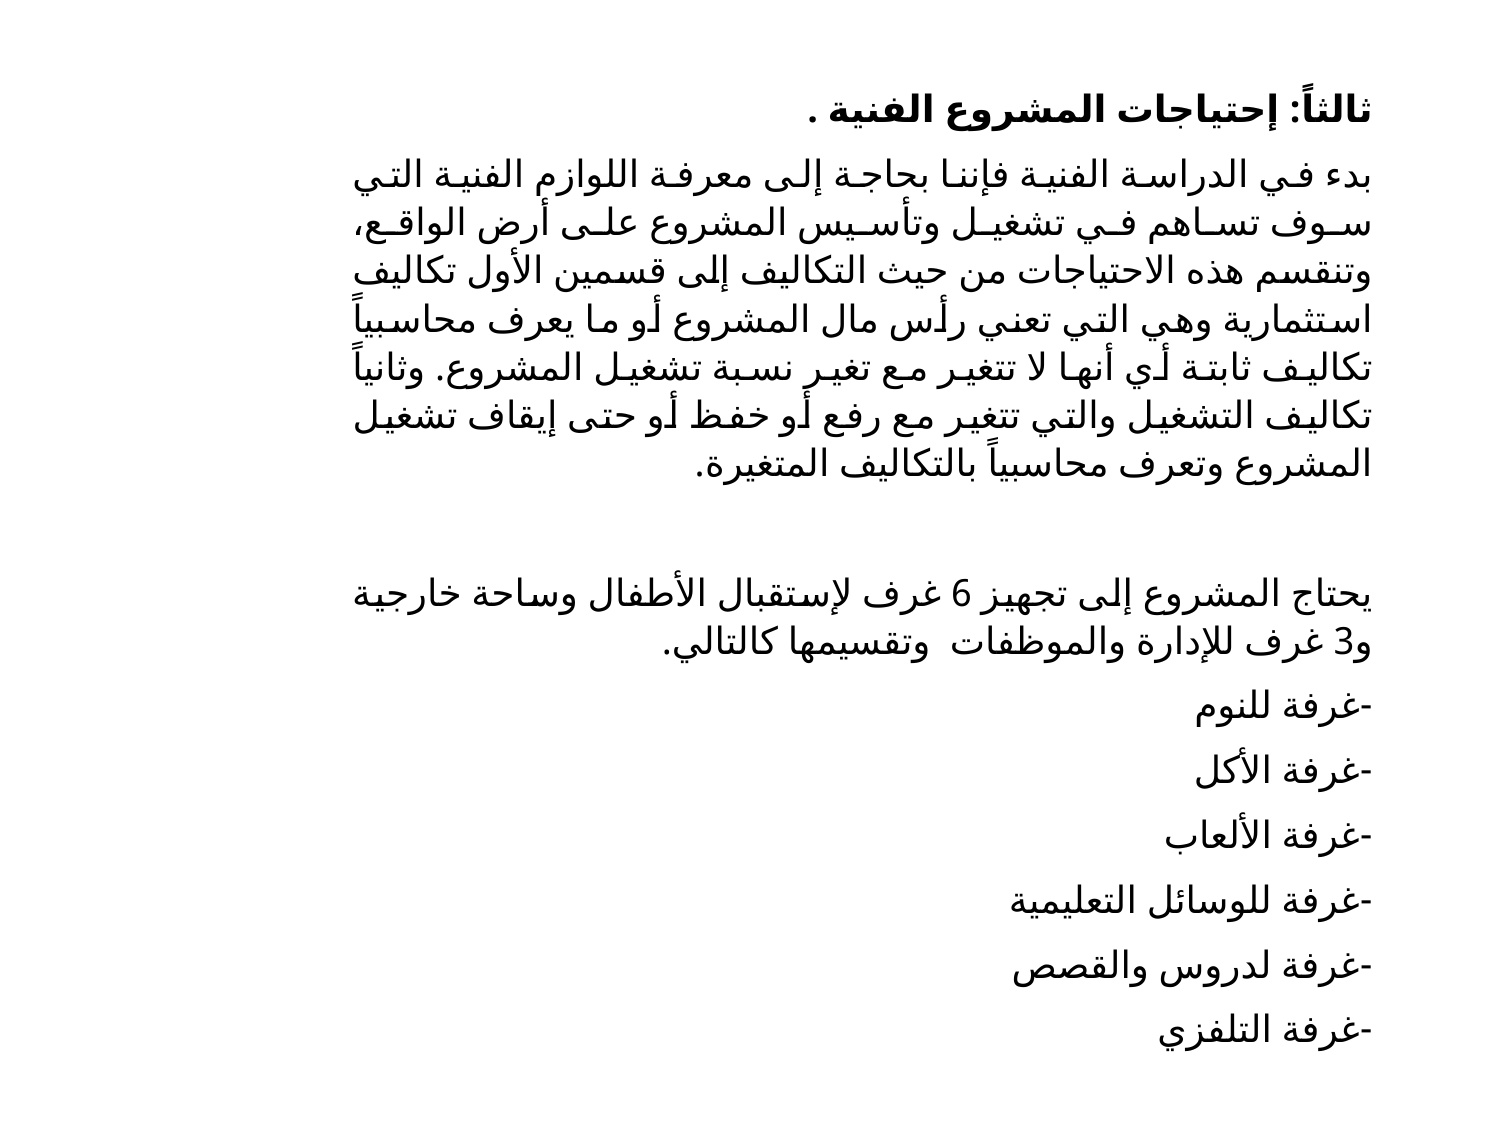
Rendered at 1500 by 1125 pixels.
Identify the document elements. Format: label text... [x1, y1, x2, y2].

text_box ثالثاً: إحتياجات المشروع الفنية . بدء في الدراسة الفنية فإننا بحاجة إلى معرفة اللوازم الفنية التي سوف تساهم في تشغيل وتأسيس المشروع على أرض الواقع، وتنقسم هذه الاحتياجات من حيث التكاليف إلى قسمين الأول تكاليف استثمارية وهي التي تعني رأس مال المشروع أو ما يعرف محاسبياً تكاليف ثابتة أي أنها لا تتغير مع تغير نسبة تشغيل المشروع. وثانياً تكاليف التشغيل والتي تتغير مع رفع أو خفظ أو حتى إيقاف تشغيل المشروع وتعرف محاسبياً بالتكاليف المتغيرة. يحتاج المشروع إلى تجهيز 6 غرف لإستقبال الأطفال وساحة خارجية و3 غرف للإدارة والموظفات وتقسيمها كالتالي. - غرفة للنوم - غرفة الأكل - غرفة الألعاب - غرفة للوسائل التعليمية - غرفة لدروس والقصص - غرفة التلفزي [337, 75, 1388, 1058]
